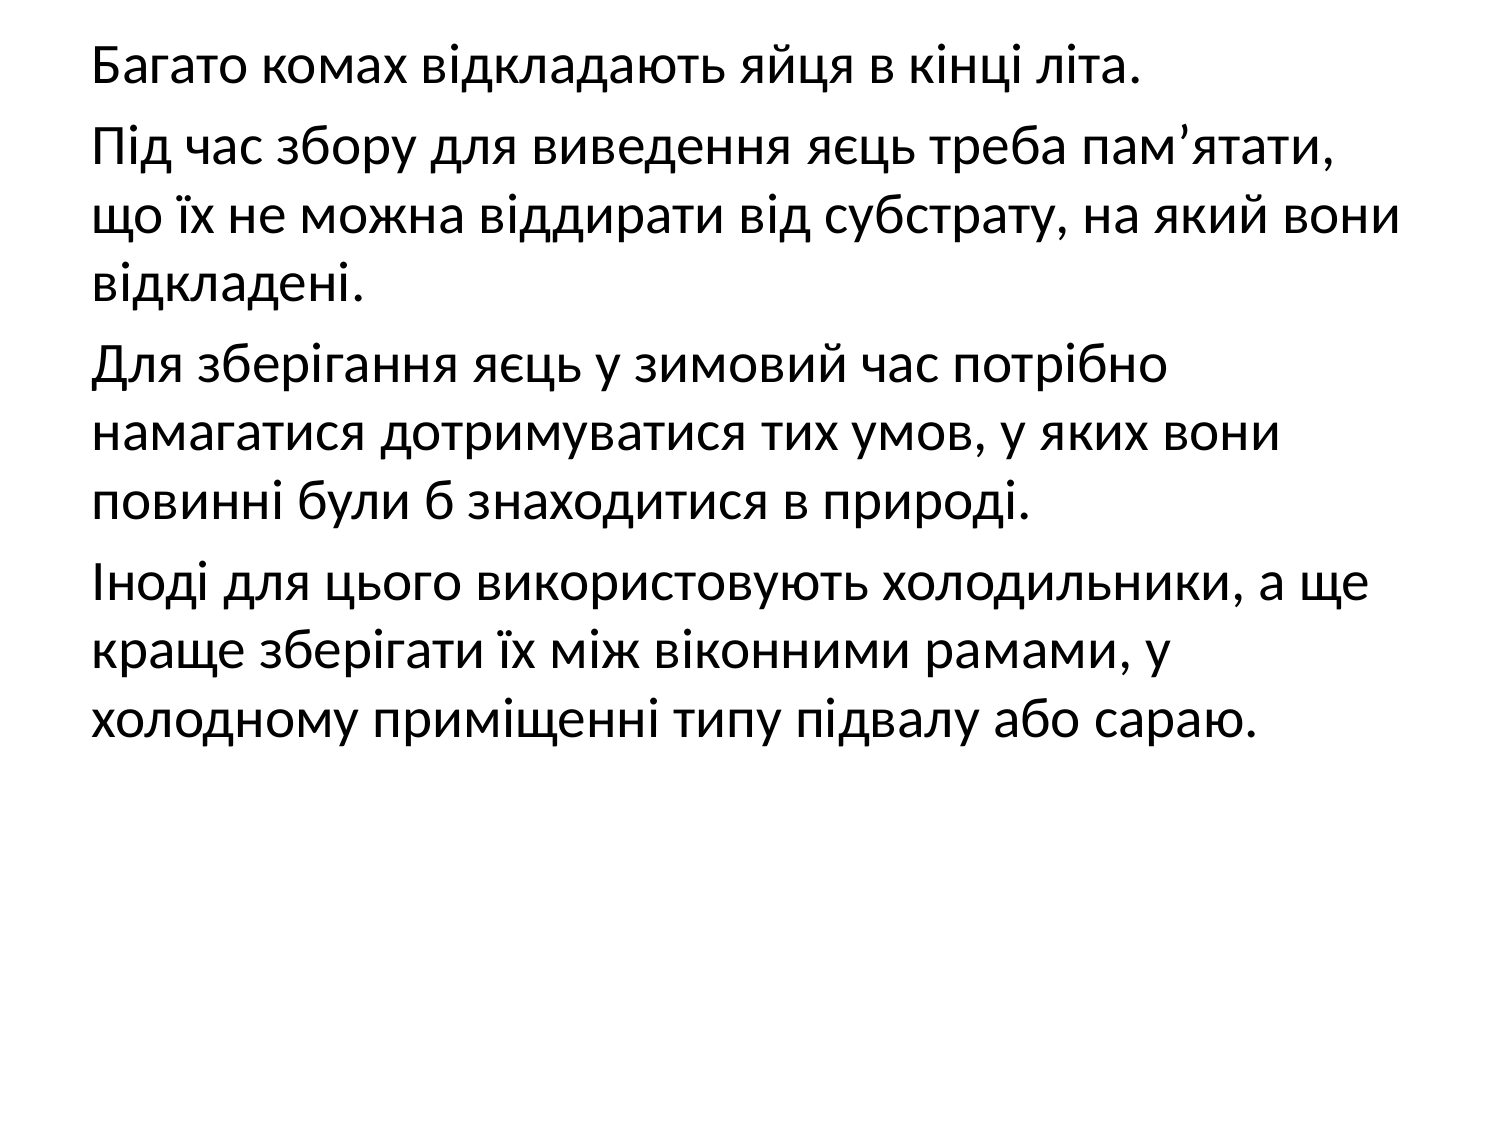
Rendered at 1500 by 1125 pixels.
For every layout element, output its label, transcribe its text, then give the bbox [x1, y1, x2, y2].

list Багато комах відкладають яйця в кінці літа. Під час збору для виведення яєць треба пам’ятати, що їх не можна віддирати від субстрату, на який вони відкладені. Для зберігання яєць у зимовий час потрібно намагатися дотримуватися тих умов, у яких вони повинні були б знаходитися в природі. Іноді для цього використовують холодильники, а ще краще зберігати їх між віконними рамами, у холодному приміщенні типу підвалу або сараю. [76, 19, 1427, 762]
